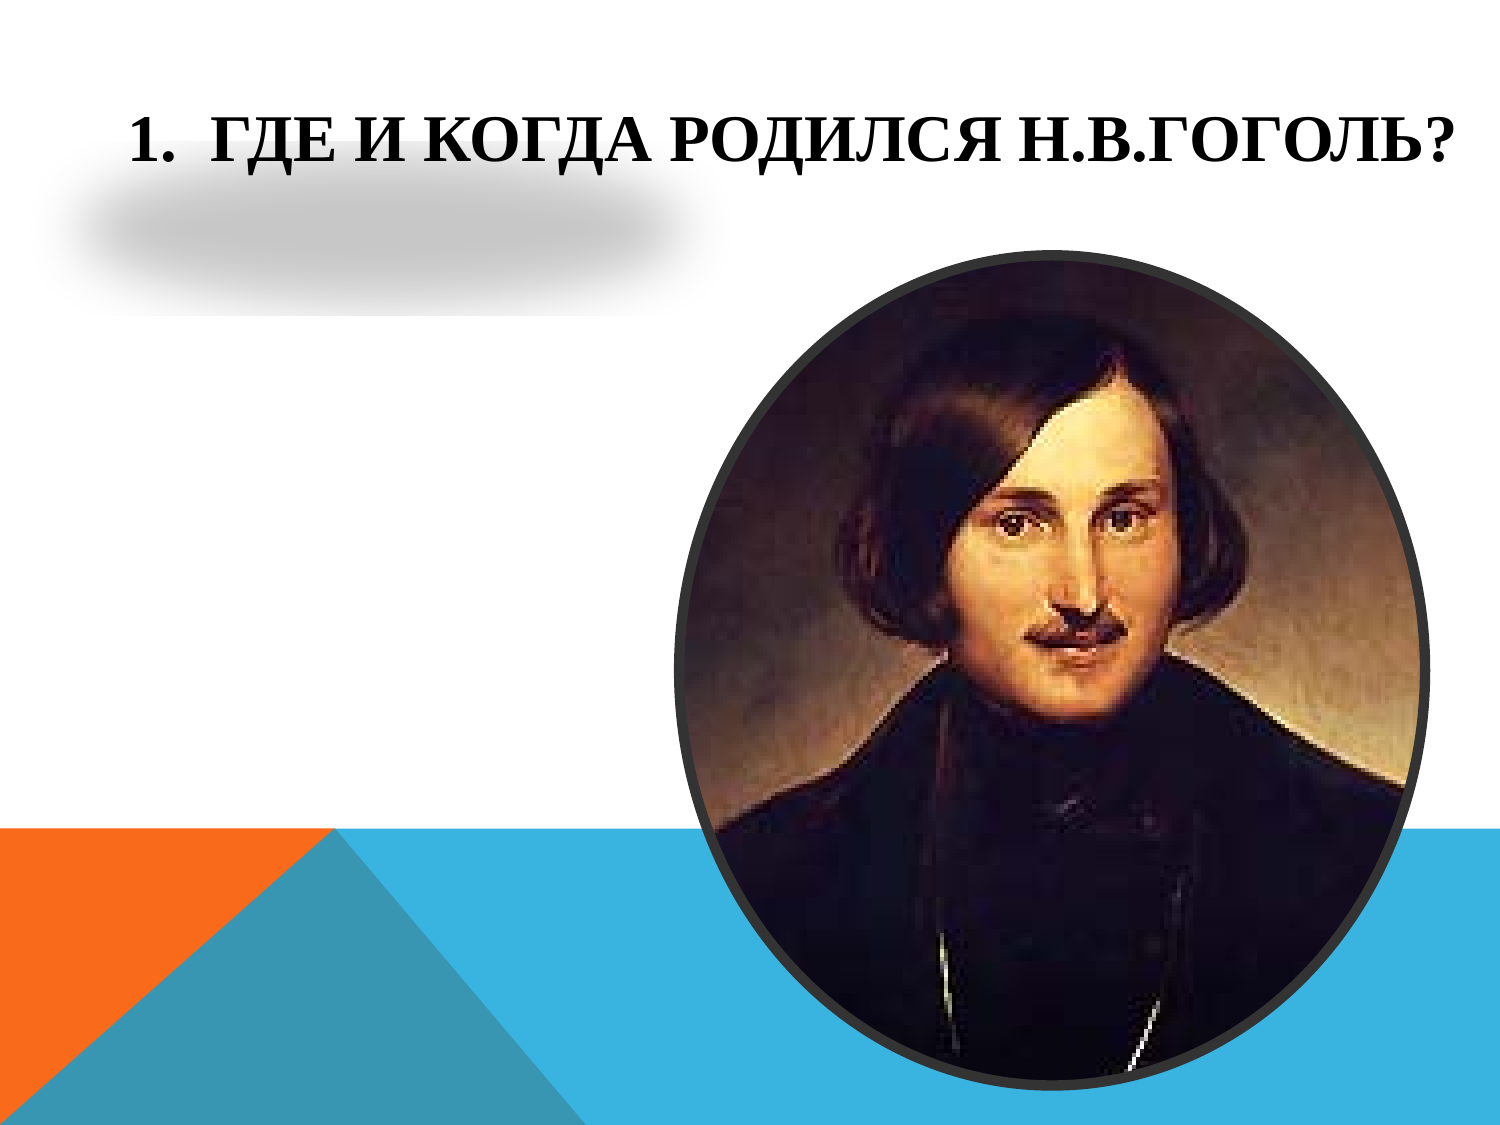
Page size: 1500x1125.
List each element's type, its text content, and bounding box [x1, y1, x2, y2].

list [678, 255, 1426, 1086]
title 1. Где и когда родился Н.В.Гоголь? [112, 90, 1483, 180]
